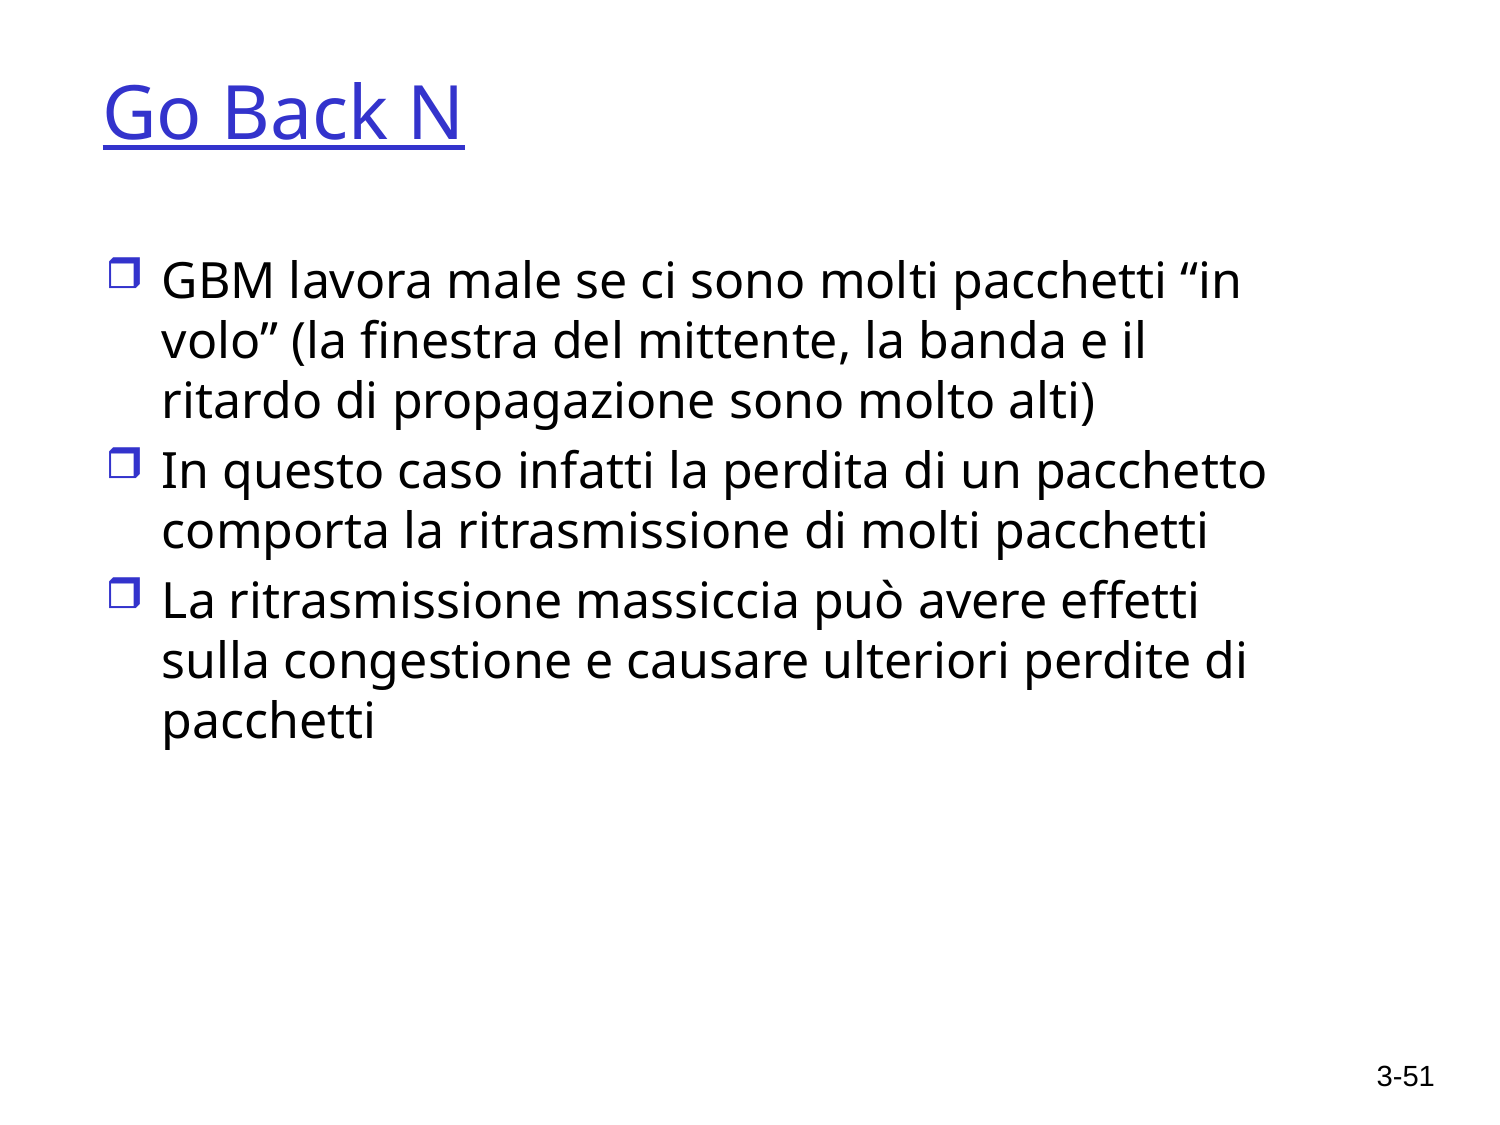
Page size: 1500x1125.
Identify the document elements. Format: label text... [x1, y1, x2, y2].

slide_number 3-51 [1338, 1049, 1451, 1125]
title Go Back N [87, 39, 1363, 180]
list GBM lavora male se ci sono molti pacchetti “in volo” (la finestra del mittente, la banda e il ritardo di propagazione sono molto alti) In questo caso infatti la perdita di un pacchetto comporta la ritrasmissione di molti pacchetti La ritrasmissione massiccia può avere effetti sulla congestione e causare ulteriori perdite di pacchetti [90, 240, 1332, 1004]
